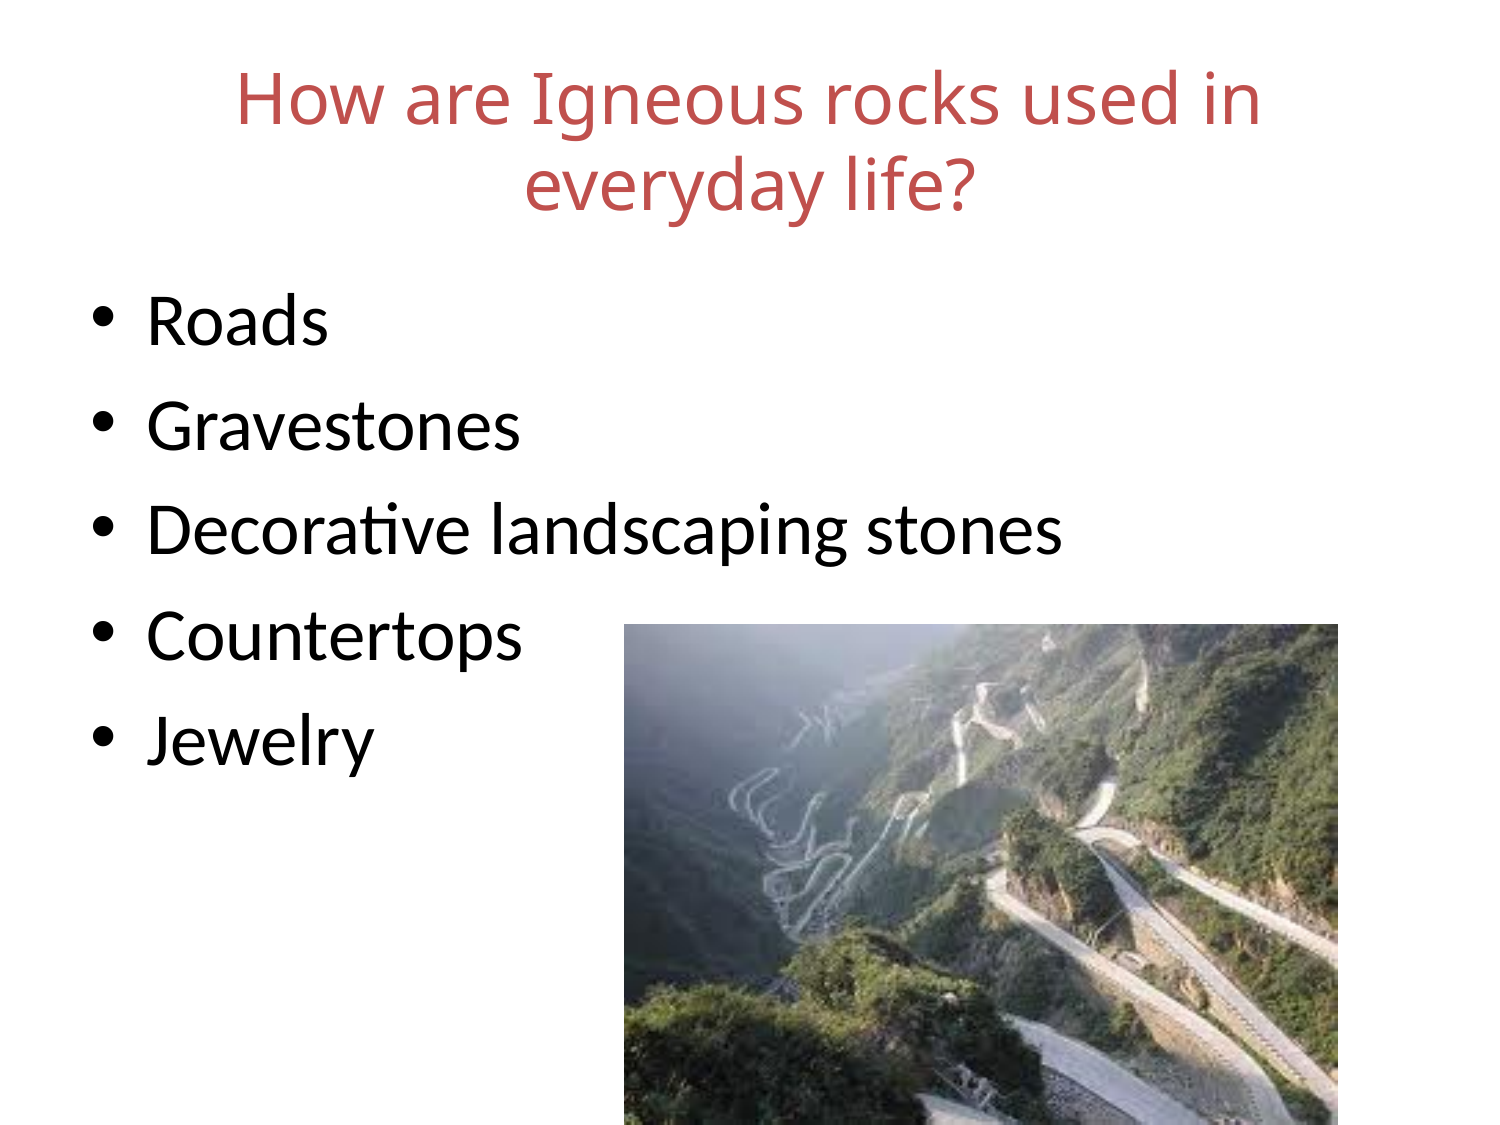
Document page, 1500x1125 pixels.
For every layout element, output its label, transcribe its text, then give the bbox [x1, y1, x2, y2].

list Roads Gravestones Decorative landscaping stones Countertops Jewelry [75, 262, 1425, 1005]
picture [624, 624, 1338, 1125]
title How are Igneous rocks used in everyday life? [75, 45, 1425, 233]
